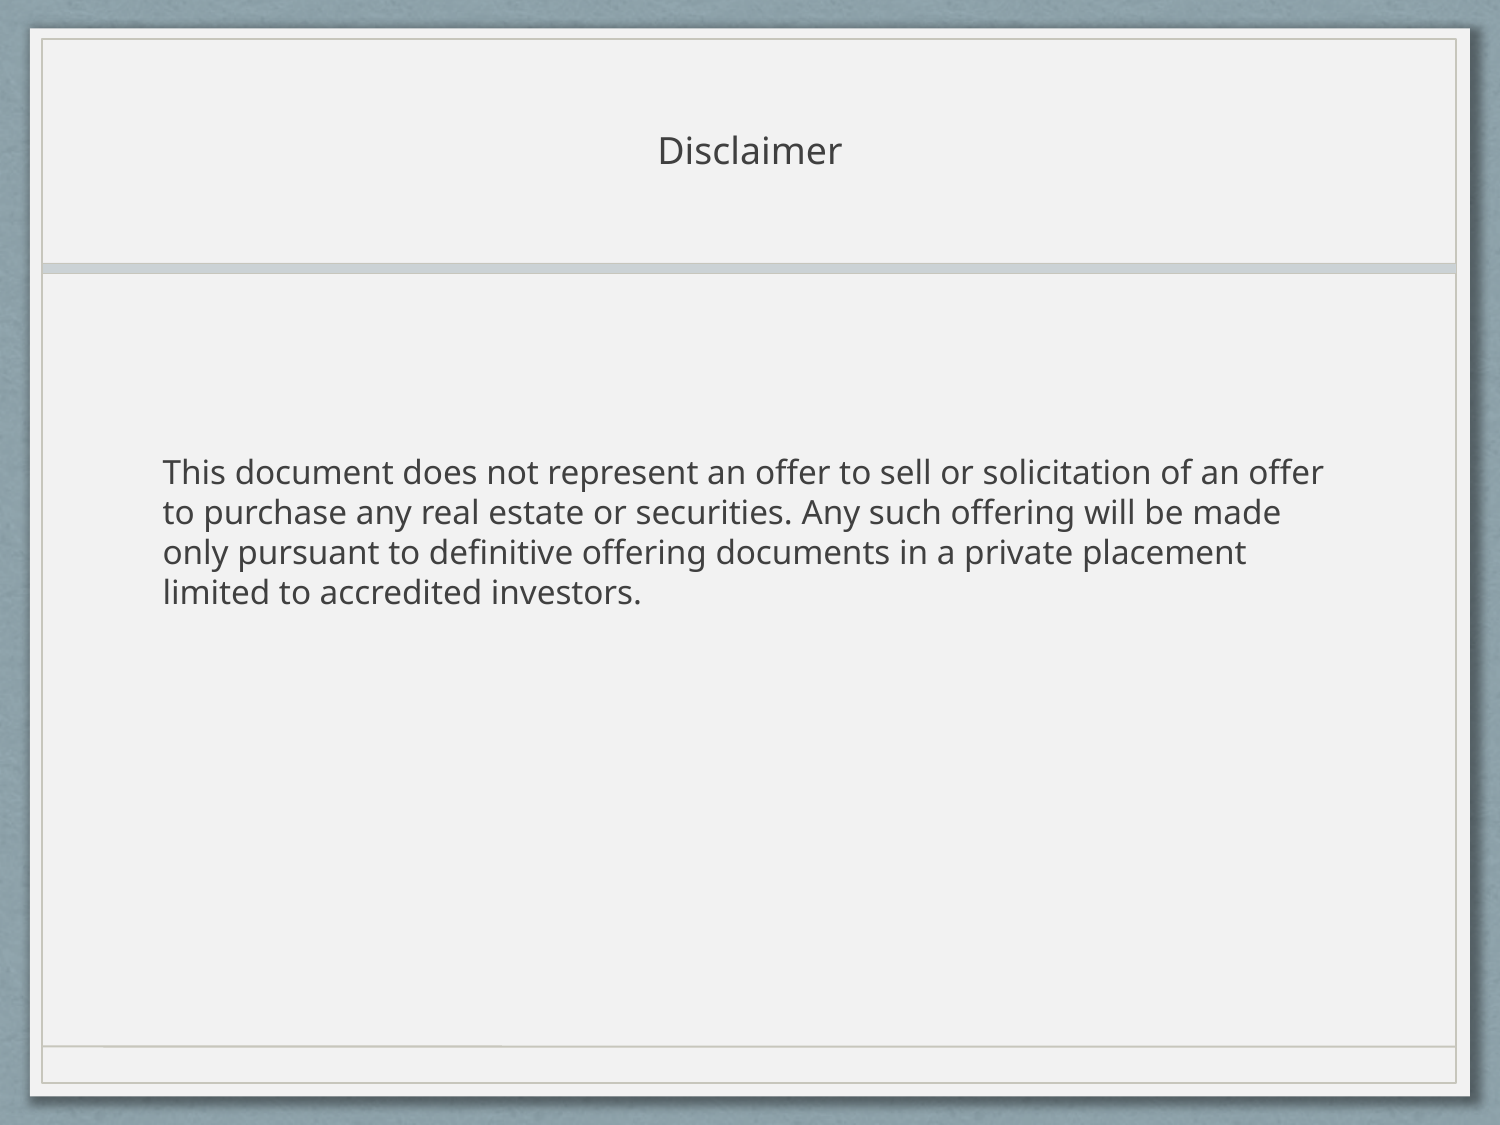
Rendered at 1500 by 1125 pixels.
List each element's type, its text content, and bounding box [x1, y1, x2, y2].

title Disclaimer [147, 40, 1353, 260]
list This document does not represent an offer to sell or solicitation of an offer to purchase any real estate or securities. Any such offering will be made only pursuant to definitive offering documents in a private placement limited to accredited investors. [147, 443, 1353, 745]
